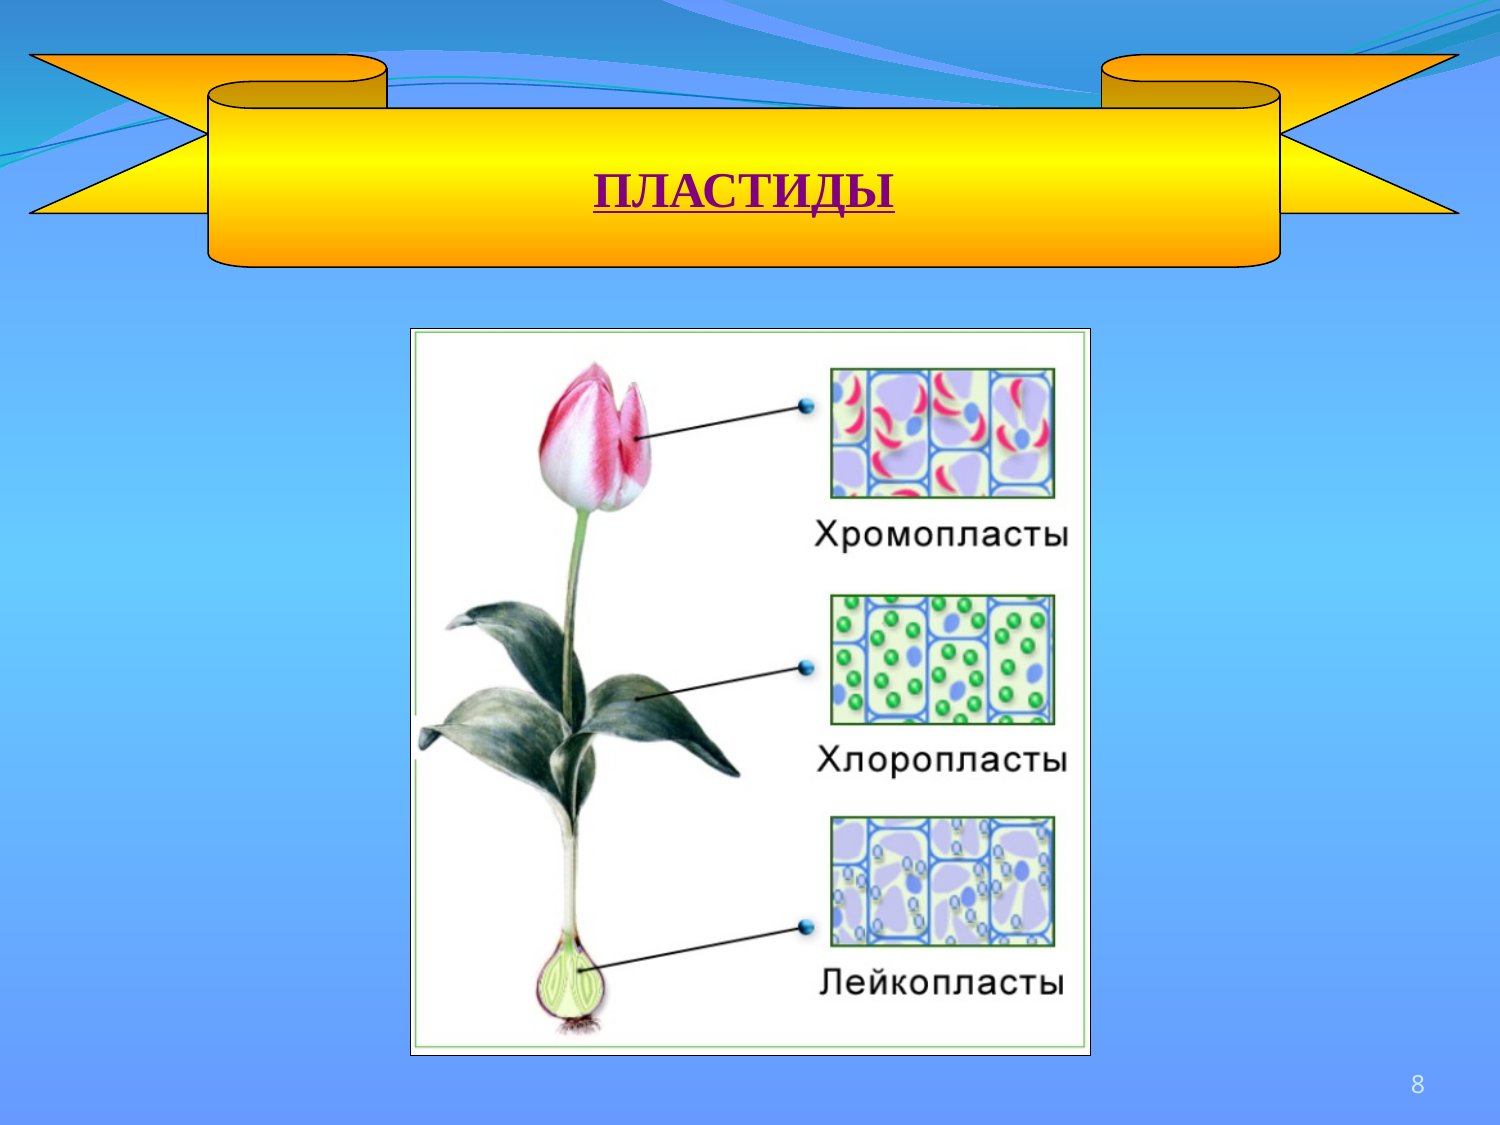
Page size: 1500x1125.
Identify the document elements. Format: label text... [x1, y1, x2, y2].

text_box ПЛАСТИДЫ [29, 54, 1459, 268]
slide_number 8 [1299, 1042, 1425, 1103]
picture [409, 327, 1091, 1055]
